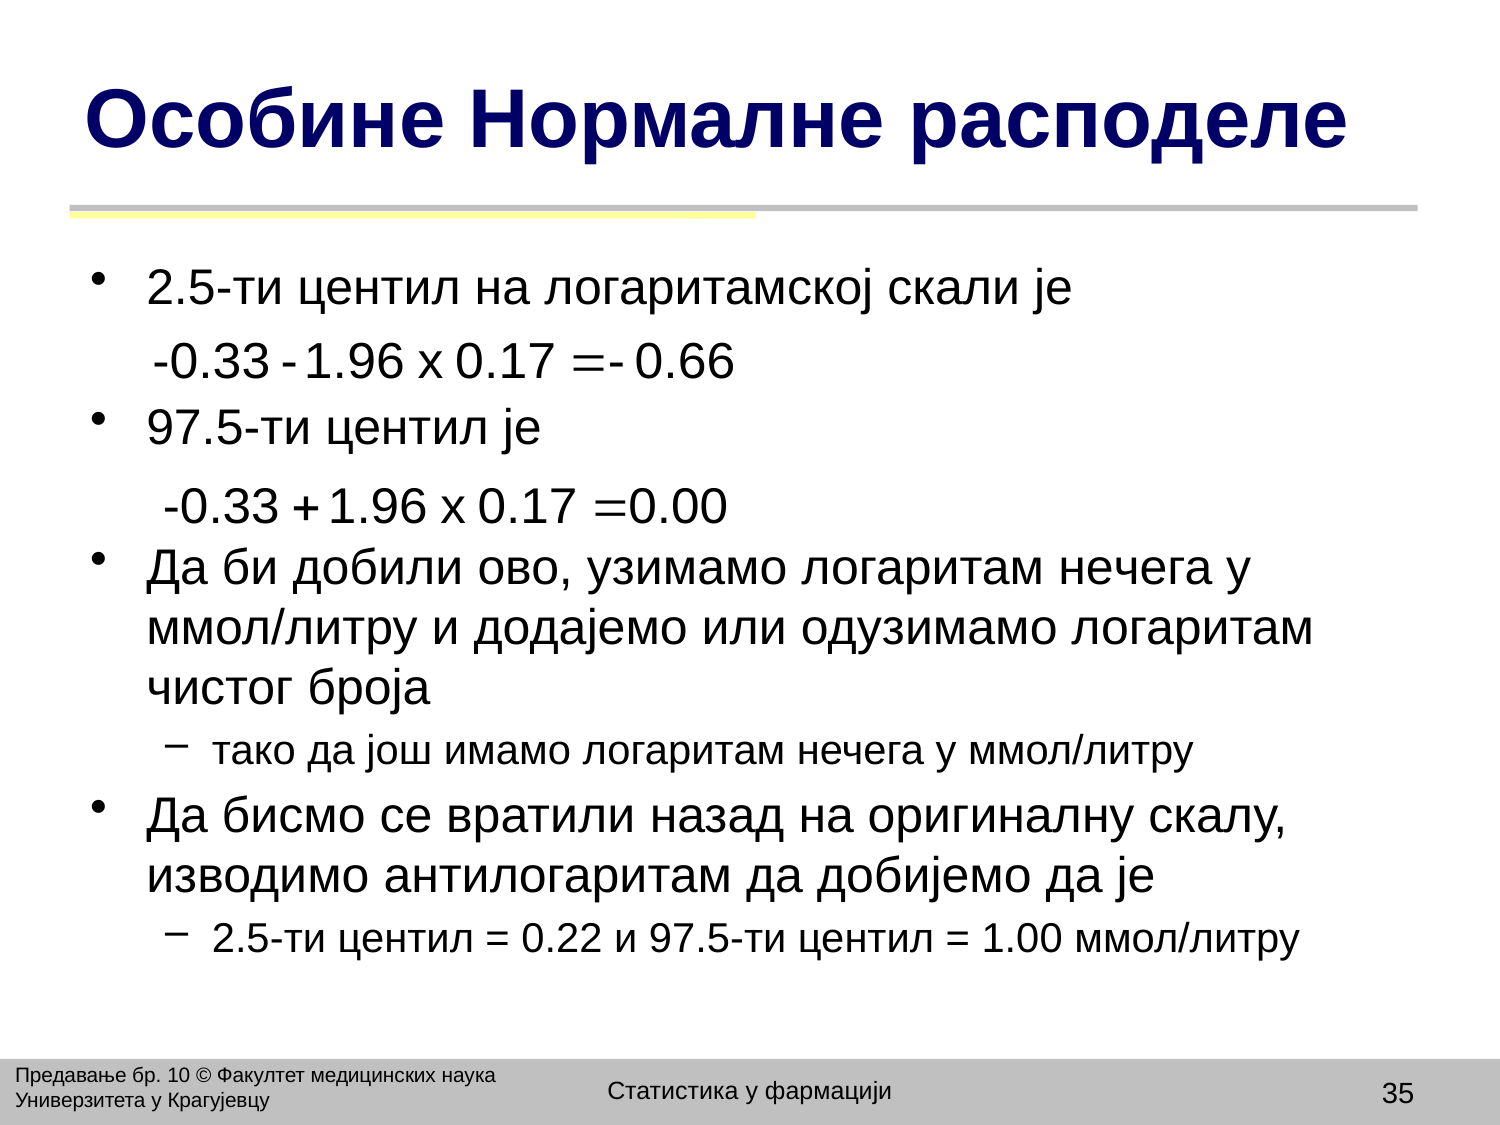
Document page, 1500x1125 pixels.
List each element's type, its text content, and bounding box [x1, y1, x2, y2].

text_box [143, 327, 760, 394]
slide_number 35 [1079, 1066, 1430, 1125]
slide_number Предавање бр. 10 © Факултет медицинских наука Универзитета у Крагујевцу [0, 1053, 622, 1108]
list 2.5-ти центил на логаритамској скали је 97.5-ти центил је Да би добили ово, узимамо логаритам нечега у ммол/литру и додајемо или одузимамо логаритам чистог броја тако да још имамо логаритам нечега у ммол/литру Да бисмо се вратили назад на оригиналну скалу, изводимо антилогаритам да добијемо да је 2.5-ти центил = 0.22 и 97.5-ти центил = 1.00 ммол/литру [74, 550, 1426, 1023]
list 2.5-ти центил на логаритамској скали је 97.5-ти центил је Да би добили ово, узимамо логаритам нечега у ммол/литру и додајемо или одузимамо логаритам чистог броја тако да још имамо логаритам нечега у ммол/литру Да бисмо се вратили назад на оригиналну скалу, изводимо антилогаритам да добијемо да је 2.5-ти центил = 0.22 и 97.5-ти центил = 1.00 ммол/литру [74, 246, 1426, 549]
title Особине Нормалне расподеле [69, 19, 1426, 208]
footer Статистика у фармацији [512, 1066, 988, 1125]
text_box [153, 473, 739, 540]
